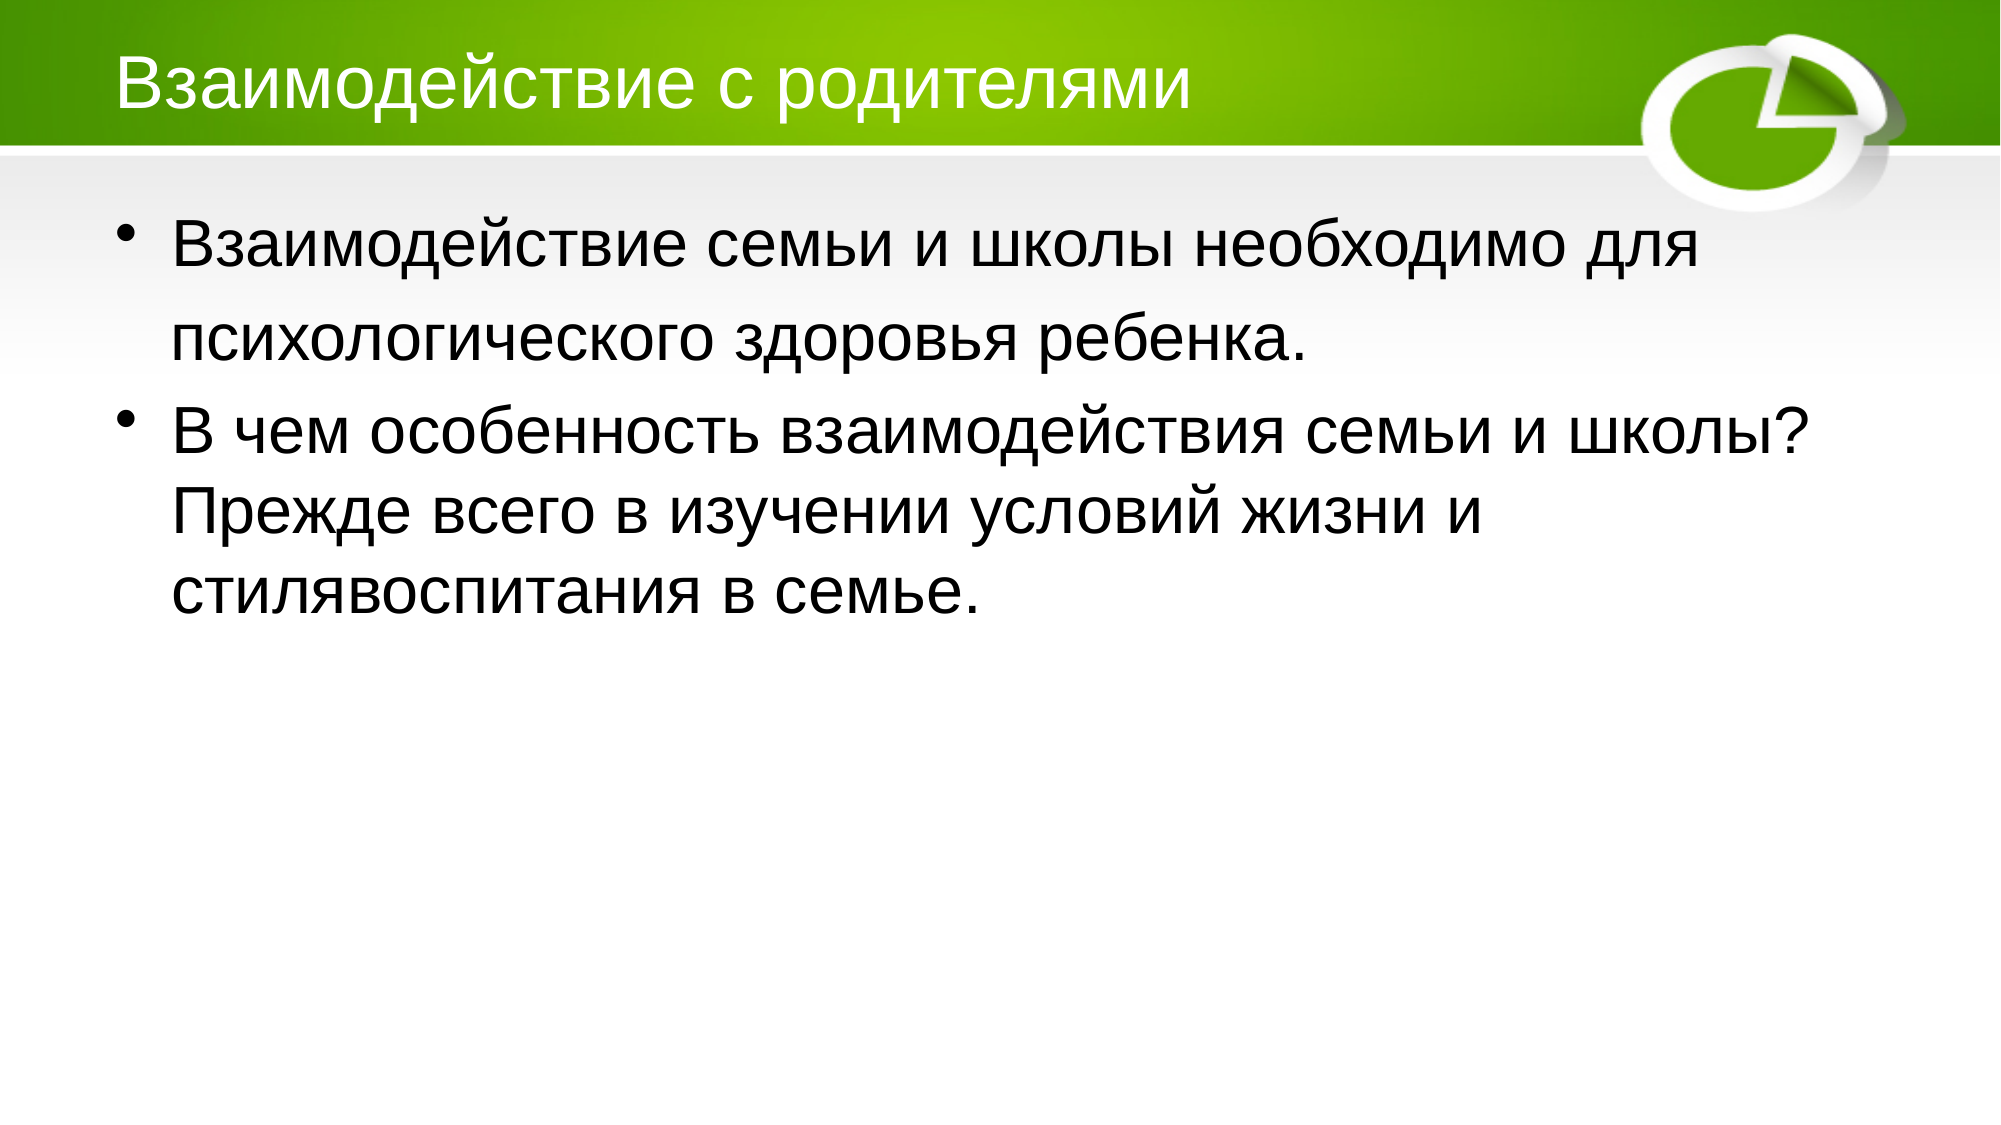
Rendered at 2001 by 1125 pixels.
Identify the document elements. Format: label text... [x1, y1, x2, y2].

title Взаимодействие с родителями [99, 30, 1901, 127]
list Взаимодействие семьи и школы необходимо для психологического здоровья ребенка. В чем особенность взаимодействия семьи и школы? Прежде всего в изучении условий жизни и стилявоспитания в семье. [99, 192, 1901, 1006]
picture [0, 0, 2001, 1125]
